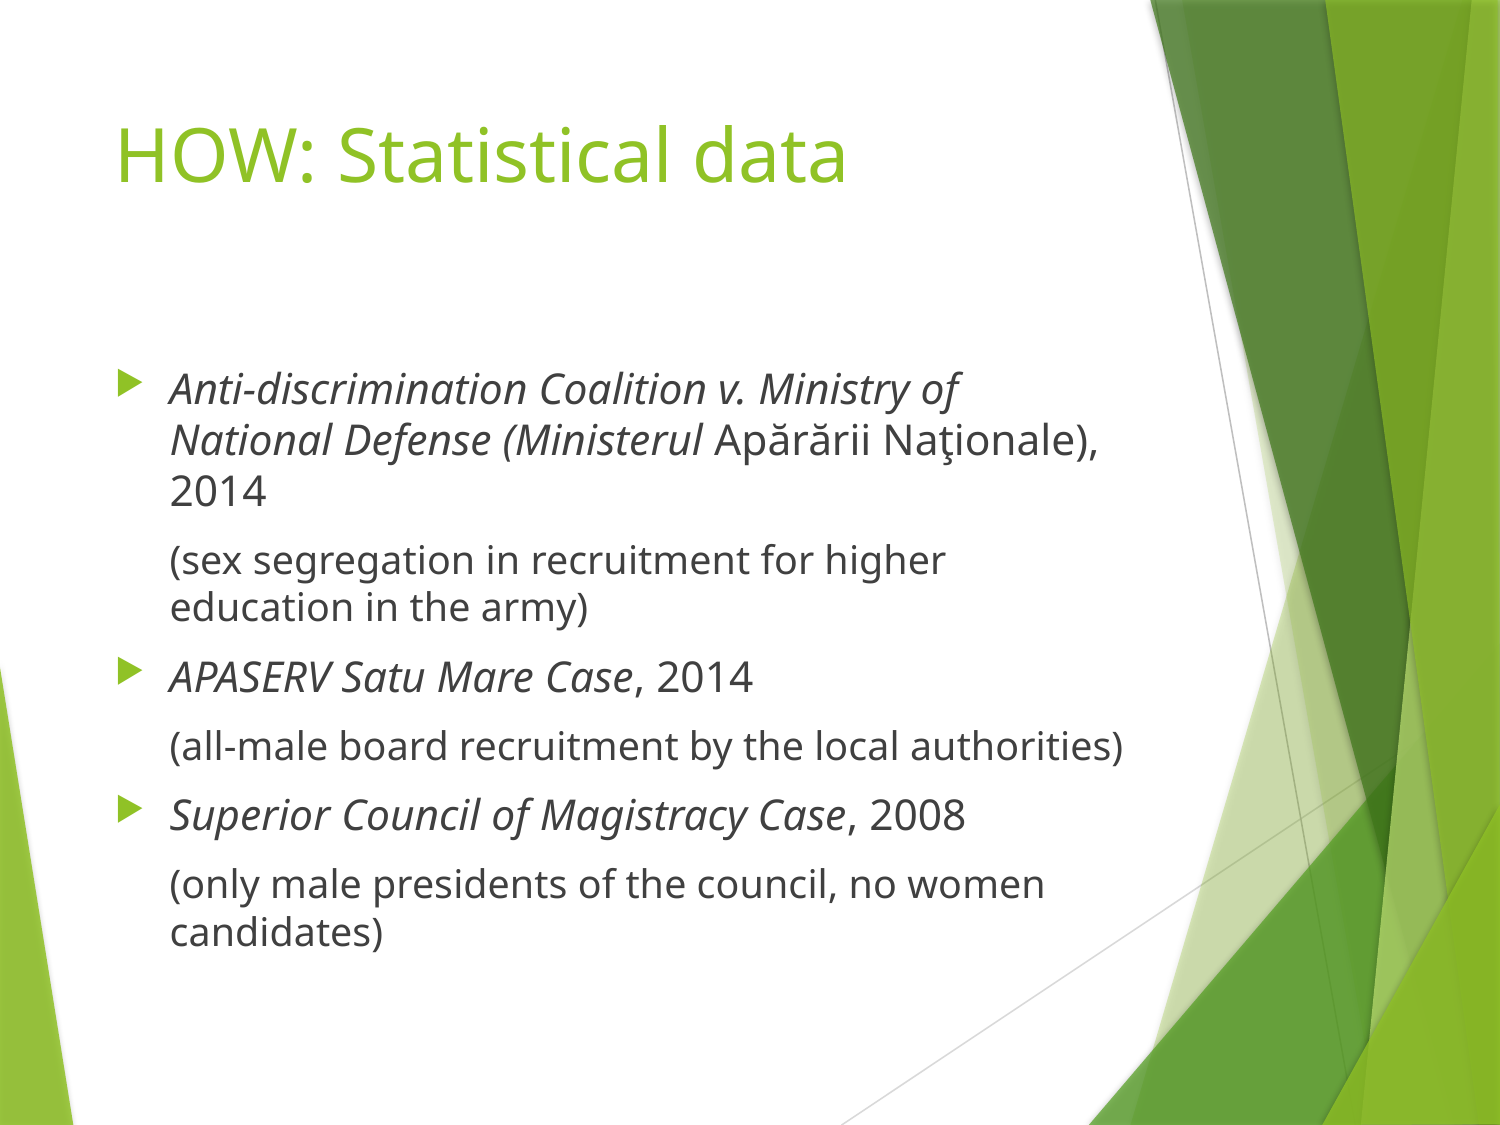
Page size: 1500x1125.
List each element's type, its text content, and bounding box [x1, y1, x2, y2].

list Anti-discrimination Coalition v. Ministry of National Defense (Ministerul Apărării Naţionale), 2014 (sex segregation in recruitment for higher education in the army) APASERV Satu Mare Case, 2014 (all-male board recruitment by the local authorities) Superior Council of Magistracy Case, 2008 (only male presidents of the council, no women candidates) [99, 354, 1142, 992]
title HOW: Statistical data [99, 99, 1142, 317]
